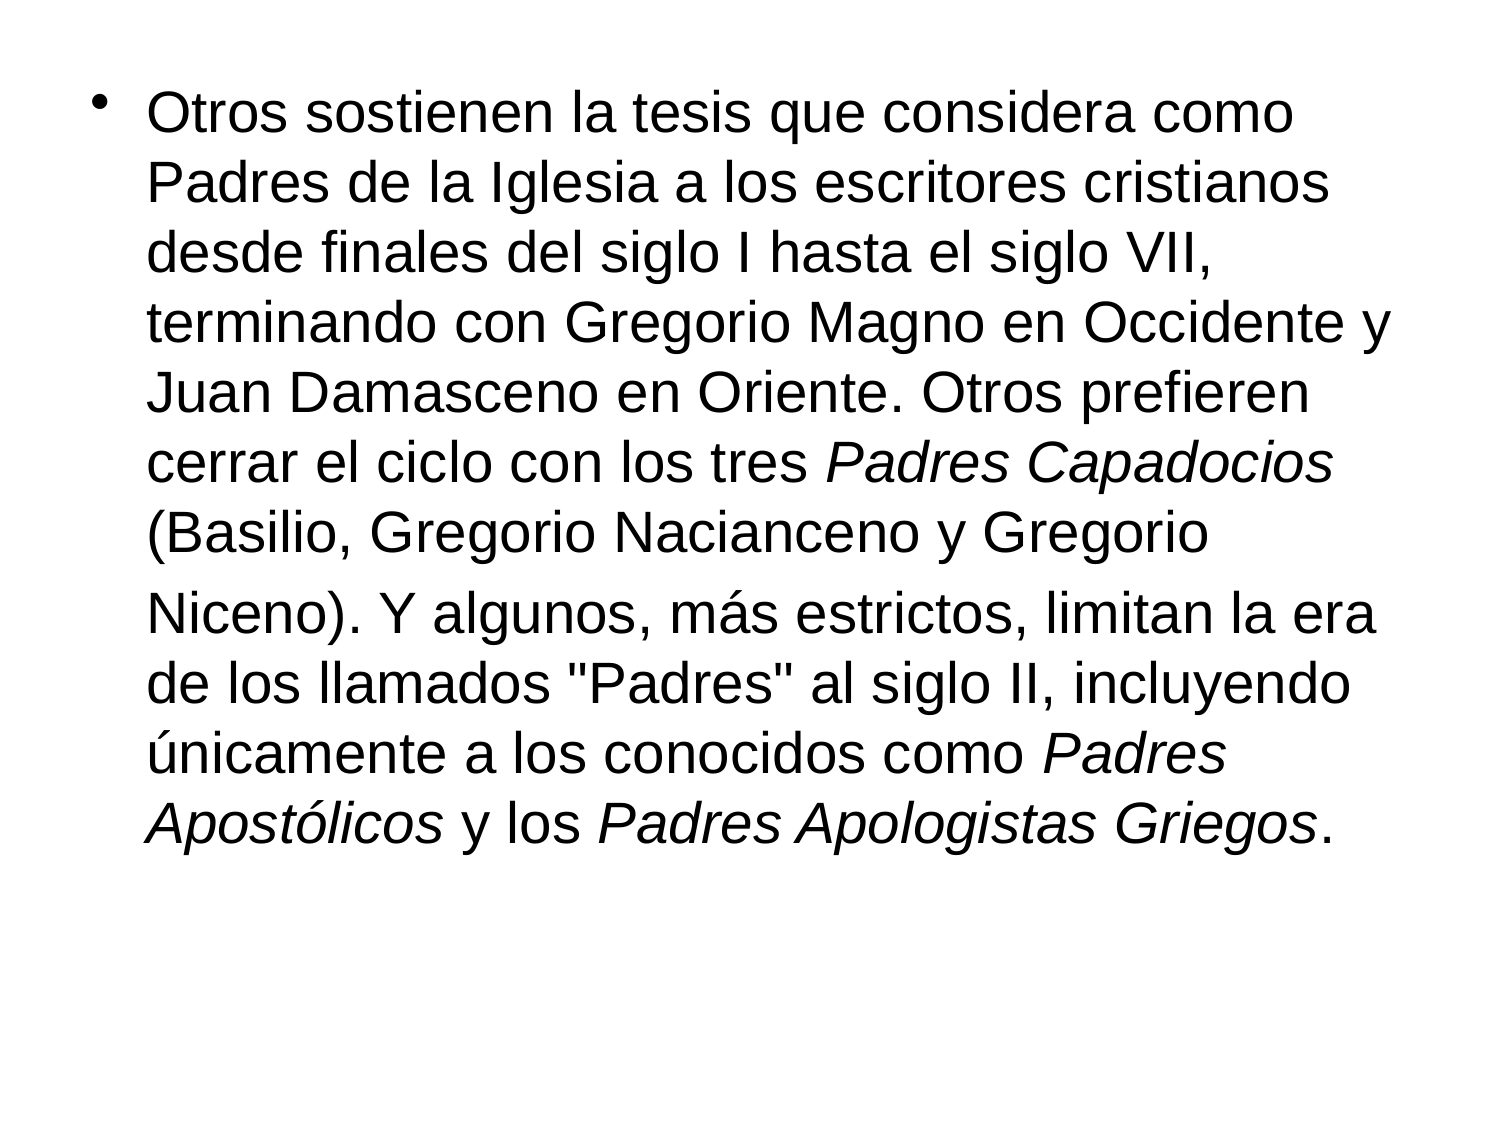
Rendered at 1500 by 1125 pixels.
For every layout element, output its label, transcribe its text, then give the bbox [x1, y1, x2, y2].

list Otros sostienen la tesis que considera como Padres de la Iglesia a los escritores cristianos desde finales del siglo I hasta el siglo VII, terminando con Gregorio Magno en Occidente y Juan Damasceno en Oriente. Otros prefieren cerrar el ciclo con los tres Padres Capadocios (Basilio, Gregorio Nacianceno y Gregorio Niceno). Y algunos, más estrictos, limitan la era de los llamados "Padres" al siglo II, incluyendo únicamente a los conocidos como Padres Apostólicos y los Padres Apologistas Griegos. [74, 66, 1426, 1006]
